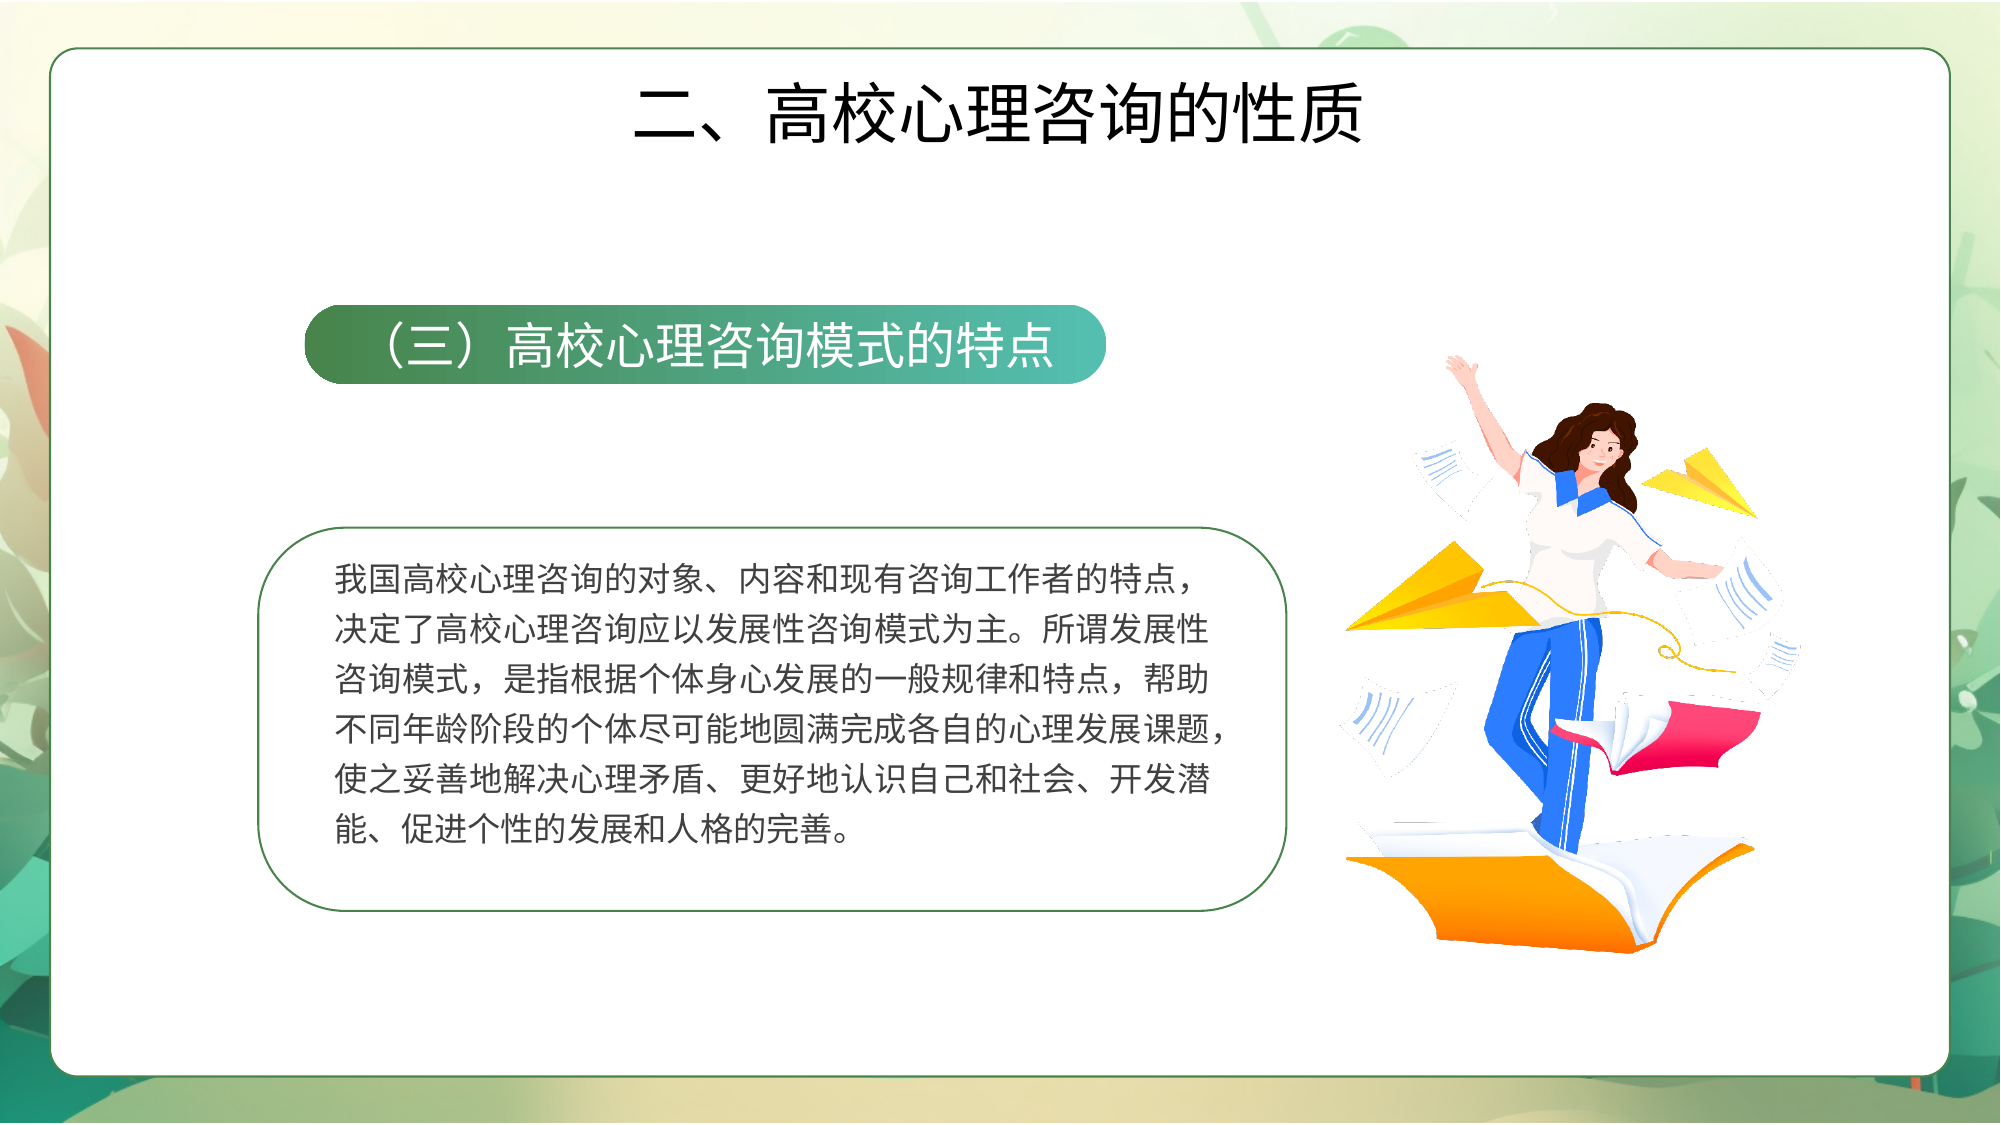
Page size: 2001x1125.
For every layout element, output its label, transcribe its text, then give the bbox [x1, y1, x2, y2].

text_box （三）高校心理咨询模式的特点 [303, 303, 1108, 385]
picture [0, 2, 2000, 1123]
text_box 二、高校心理咨询的性质 [437, 64, 1561, 160]
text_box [258, 527, 1216, 911]
